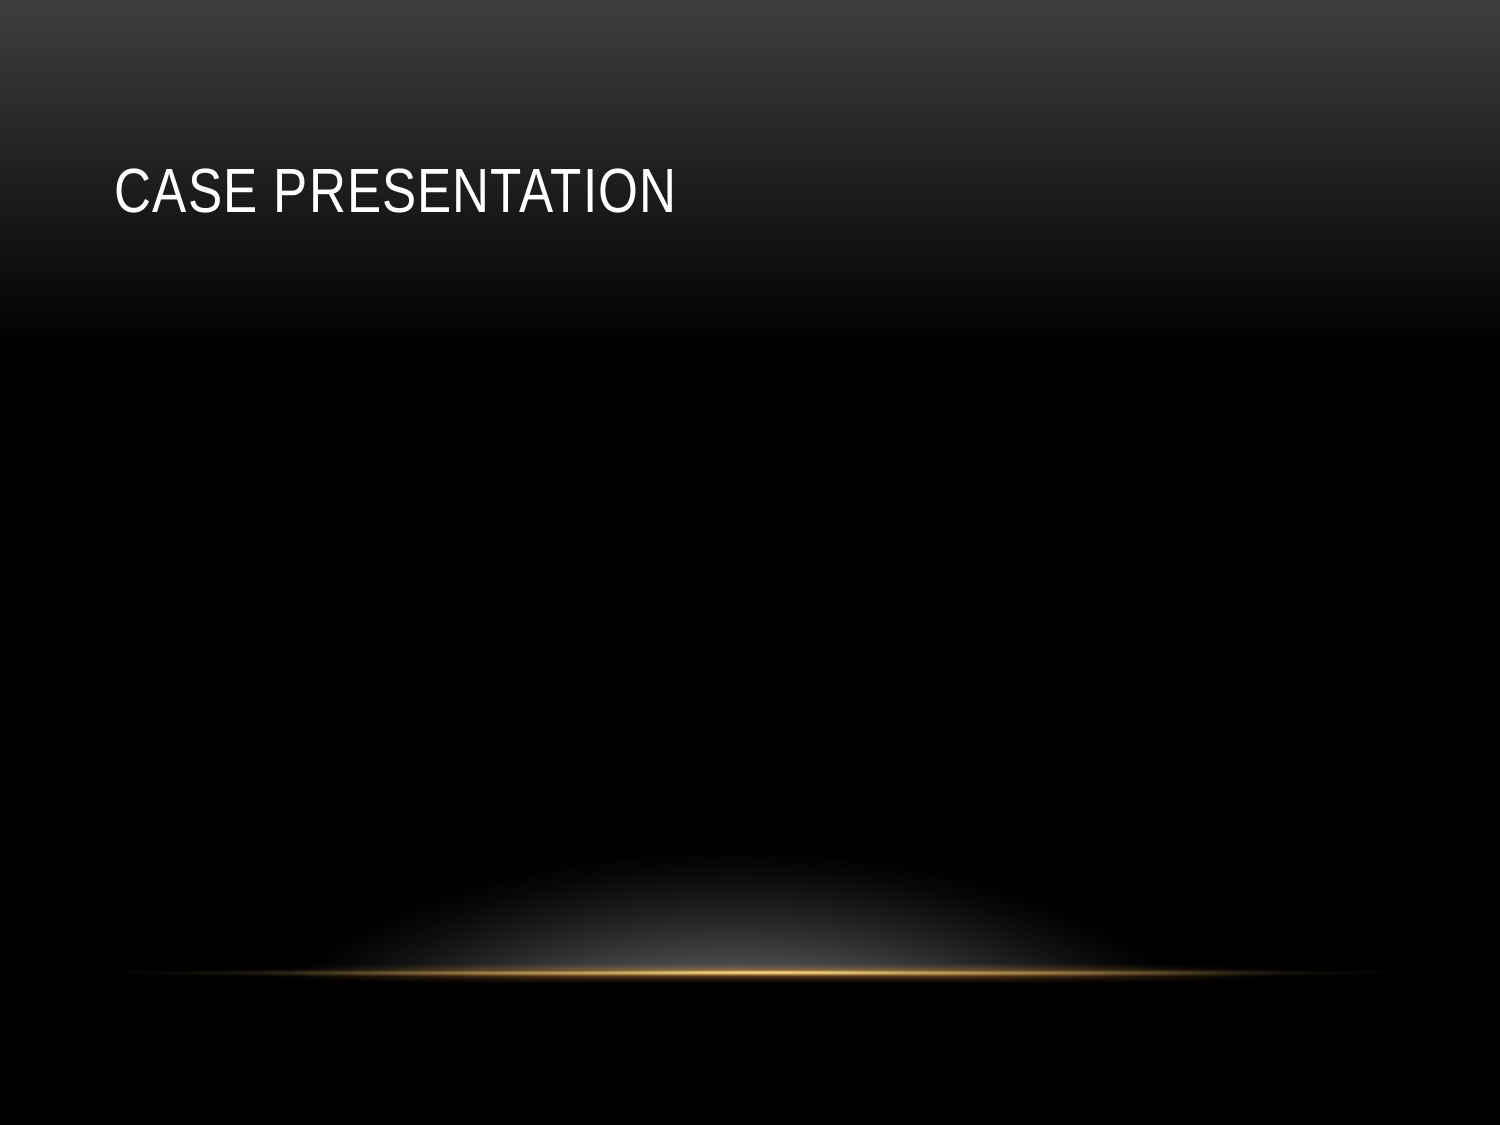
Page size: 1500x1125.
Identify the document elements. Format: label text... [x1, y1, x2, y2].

title Case presentation [99, 45, 1400, 233]
picture [0, 0, 1500, 1125]
